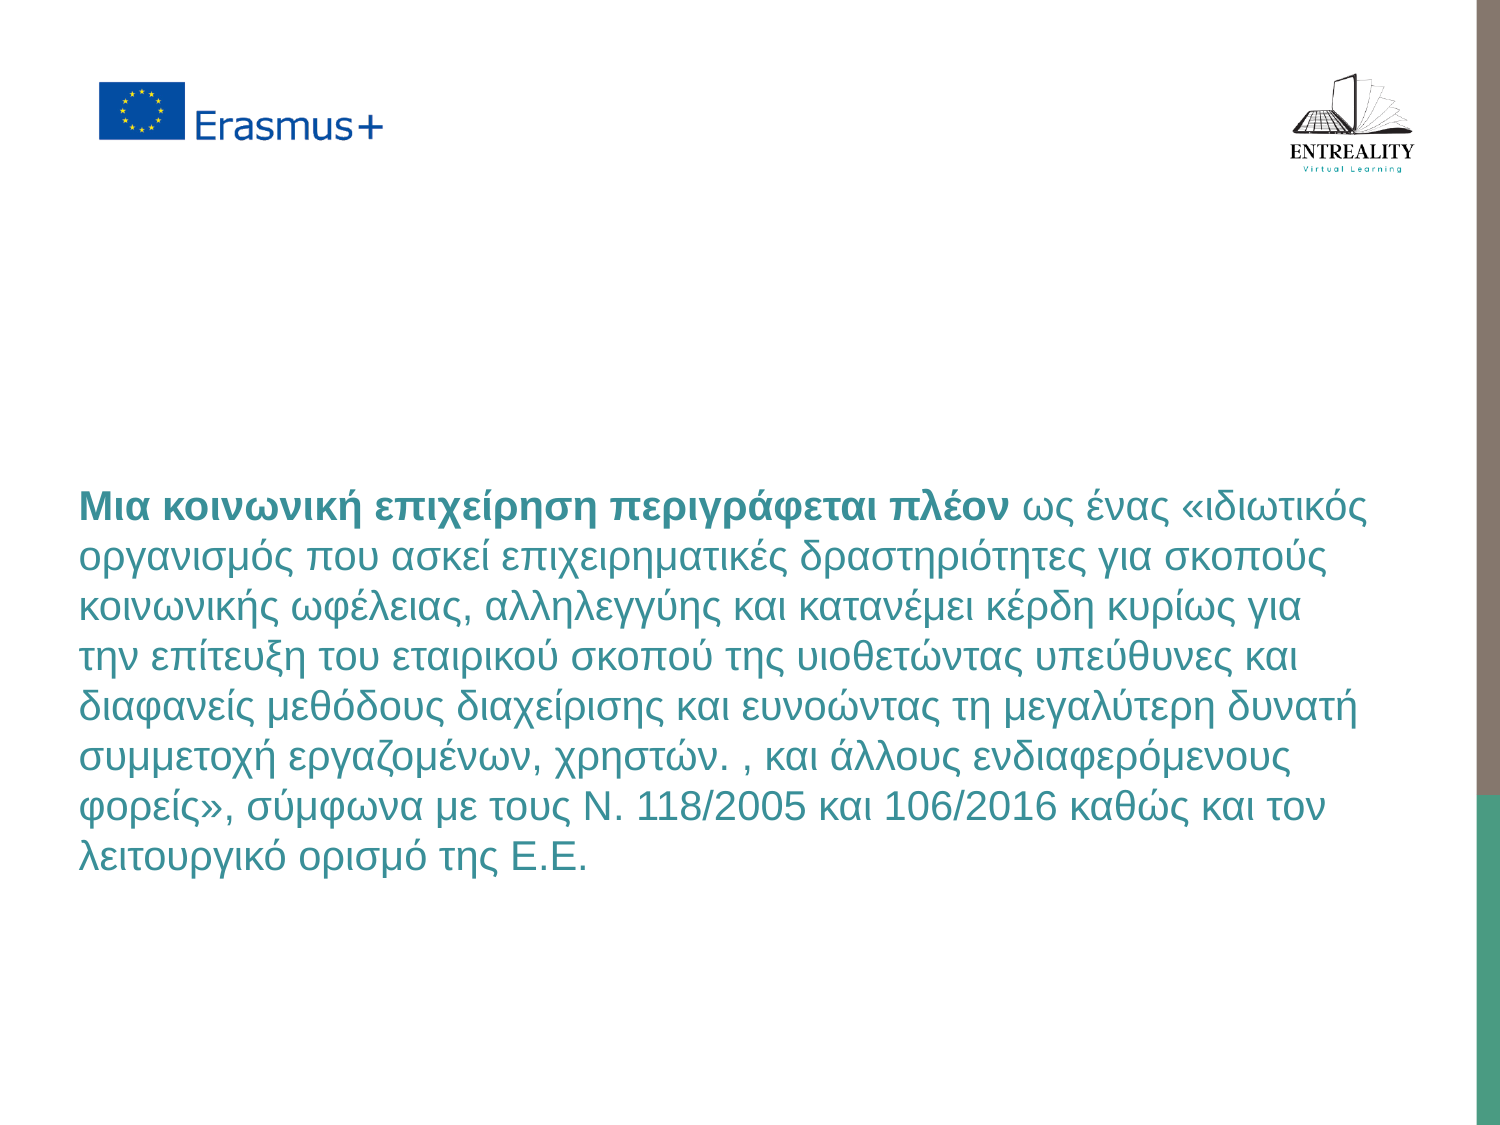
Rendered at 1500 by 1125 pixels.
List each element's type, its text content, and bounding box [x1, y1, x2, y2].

picture [1246, 17, 1458, 229]
subtitle [105, 656, 1301, 751]
title Μια κοινωνική επιχείρηση περιγράφεται πλέον ως ένας «ιδιωτικός οργανισμός που ασκεί επιχειρηματικές δραστηριότητες για σκοπούς κοινωνικής ωφέλειας, αλληλεγγύης και κατανέμει κέρδη κυρίως για την επίτευξη του εταιρικού σκοπού της υιοθετώντας υπεύθυνες και διαφανείς μεθόδους διαχείρισης και ευνοώντας τη μεγαλύτερη δυνατή συμμετοχή εργαζομένων, χρηστών. , και άλλους ενδιαφερόμενους φορείς», σύμφωνα με τους Ν. 118/2005 και 106/2016 καθώς και τον λειτουργικό ορισμό της Ε.Ε. [63, 317, 1388, 1040]
picture [81, 64, 399, 156]
